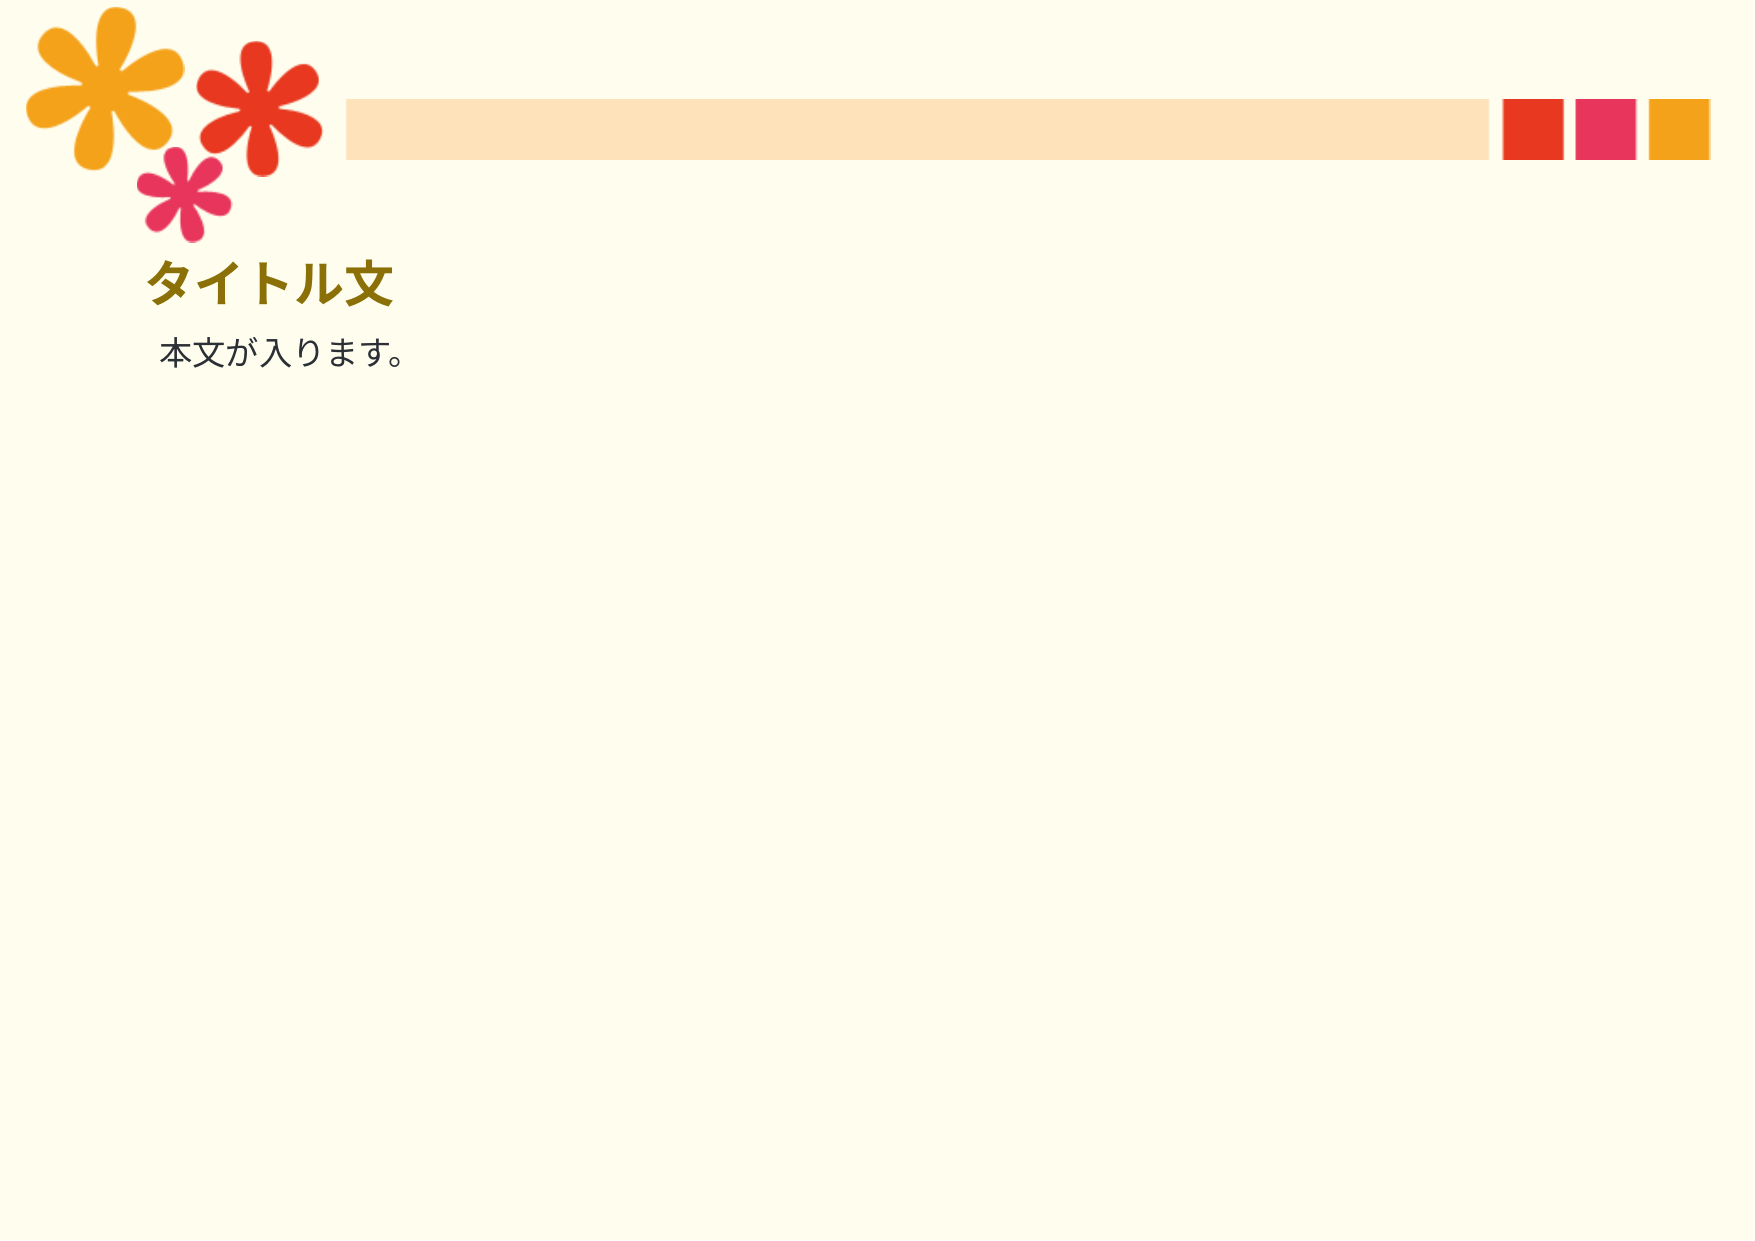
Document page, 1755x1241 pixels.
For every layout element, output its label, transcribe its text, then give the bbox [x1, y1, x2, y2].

picture [345, 99, 1711, 160]
title タイトル文 [144, 238, 1610, 313]
picture [26, 7, 324, 243]
list 本文が入ります。 [144, 324, 1610, 1105]
